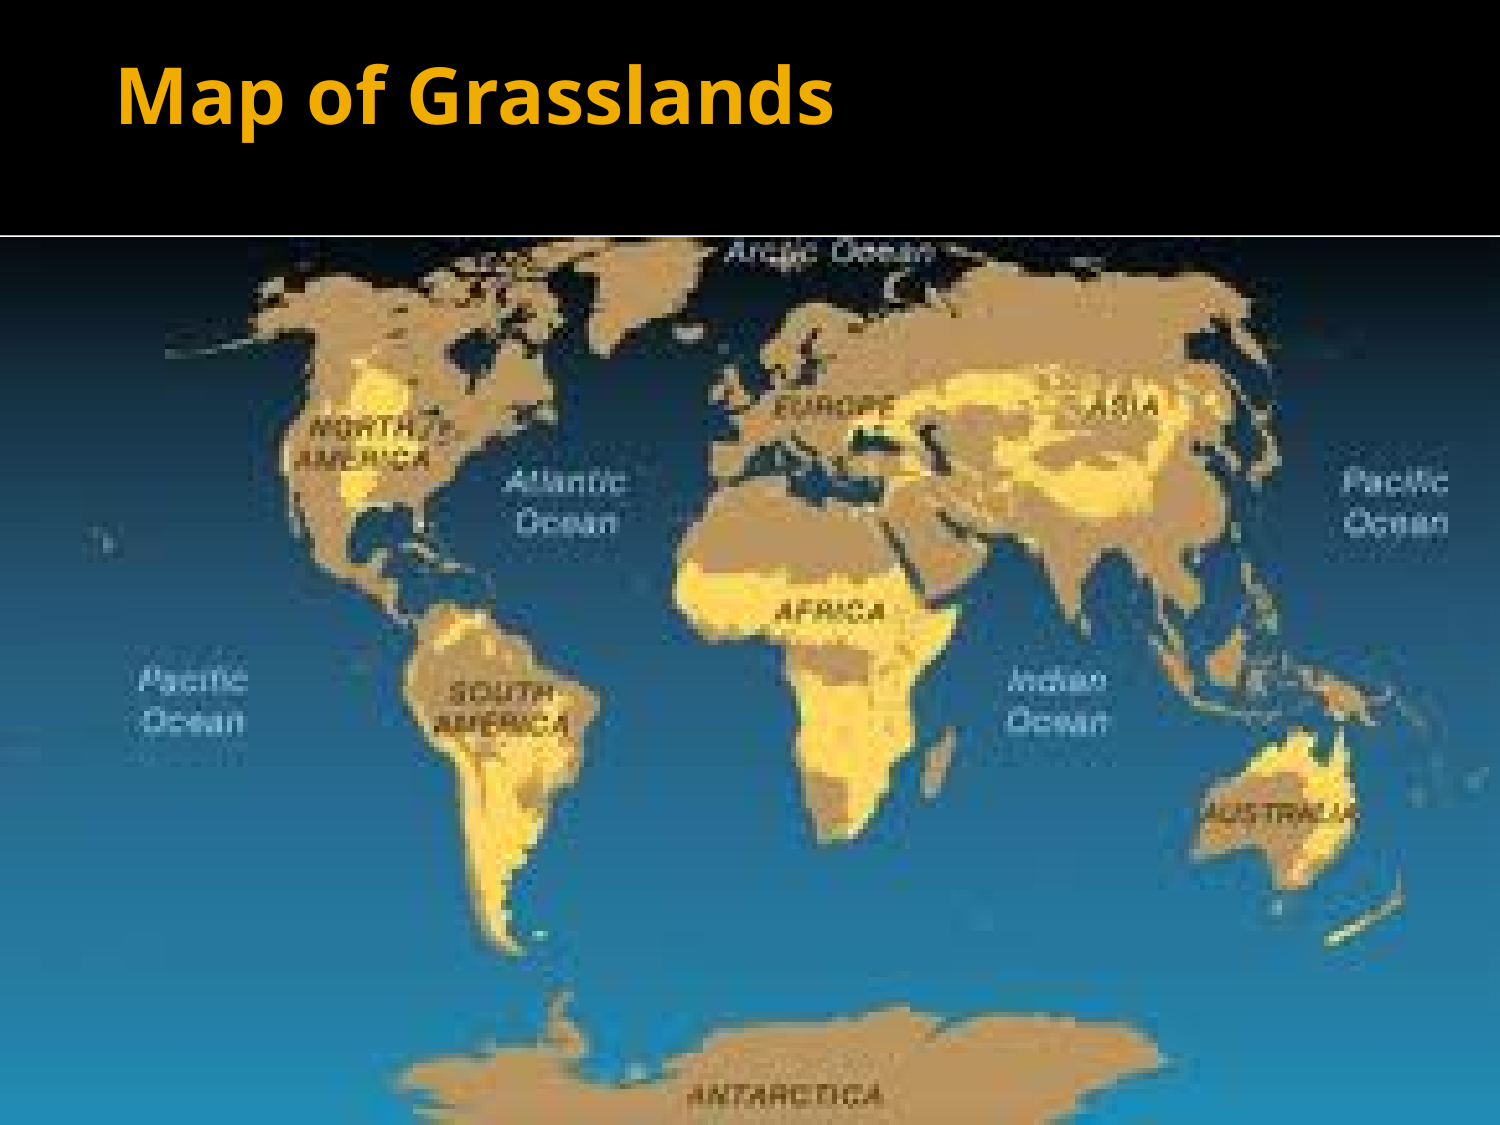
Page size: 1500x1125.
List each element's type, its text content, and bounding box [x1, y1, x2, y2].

picture [0, 237, 1500, 1125]
title Map of Grasslands [99, 37, 1450, 236]
